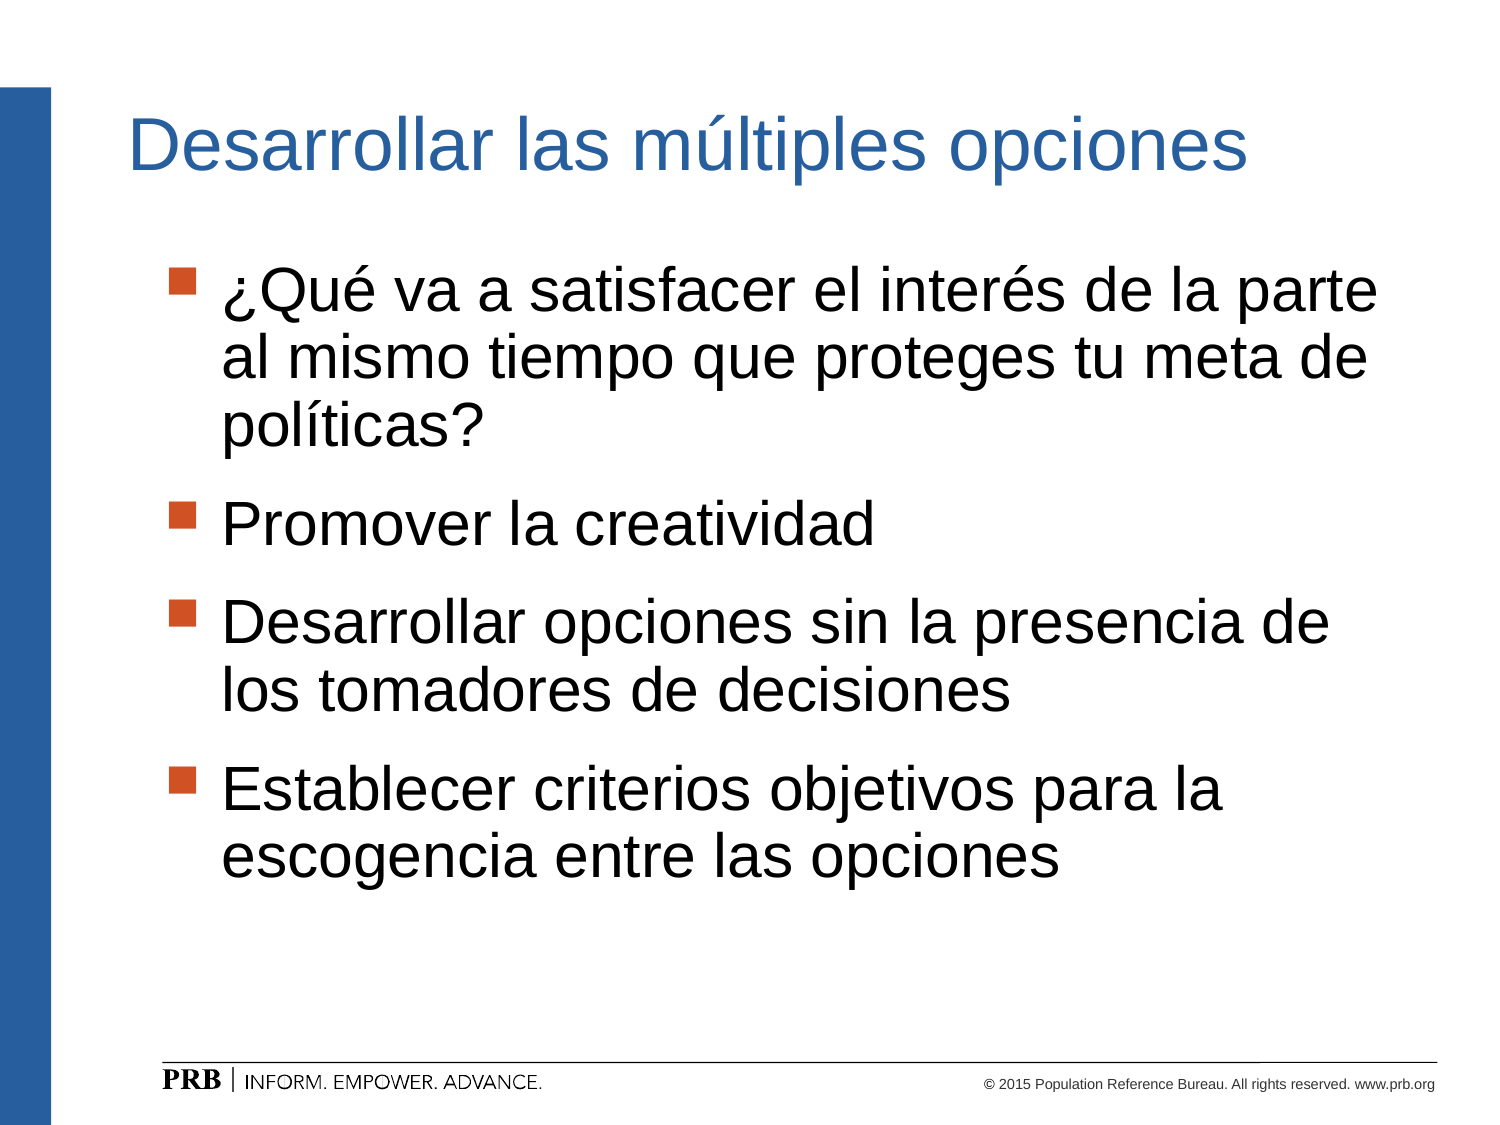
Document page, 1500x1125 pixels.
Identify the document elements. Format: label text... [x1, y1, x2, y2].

title Desarrollar las múltiples opciones [112, 87, 1383, 251]
list ¿Qué va a satisfacer el interés de la parte al mismo tiempo que proteges tu meta de políticas? Promover la creatividad Desarrollar opciones sin la presencia de los tomadores de decisiones Establecer criterios objetivos para la escogencia entre las opciones [149, 249, 1419, 926]
